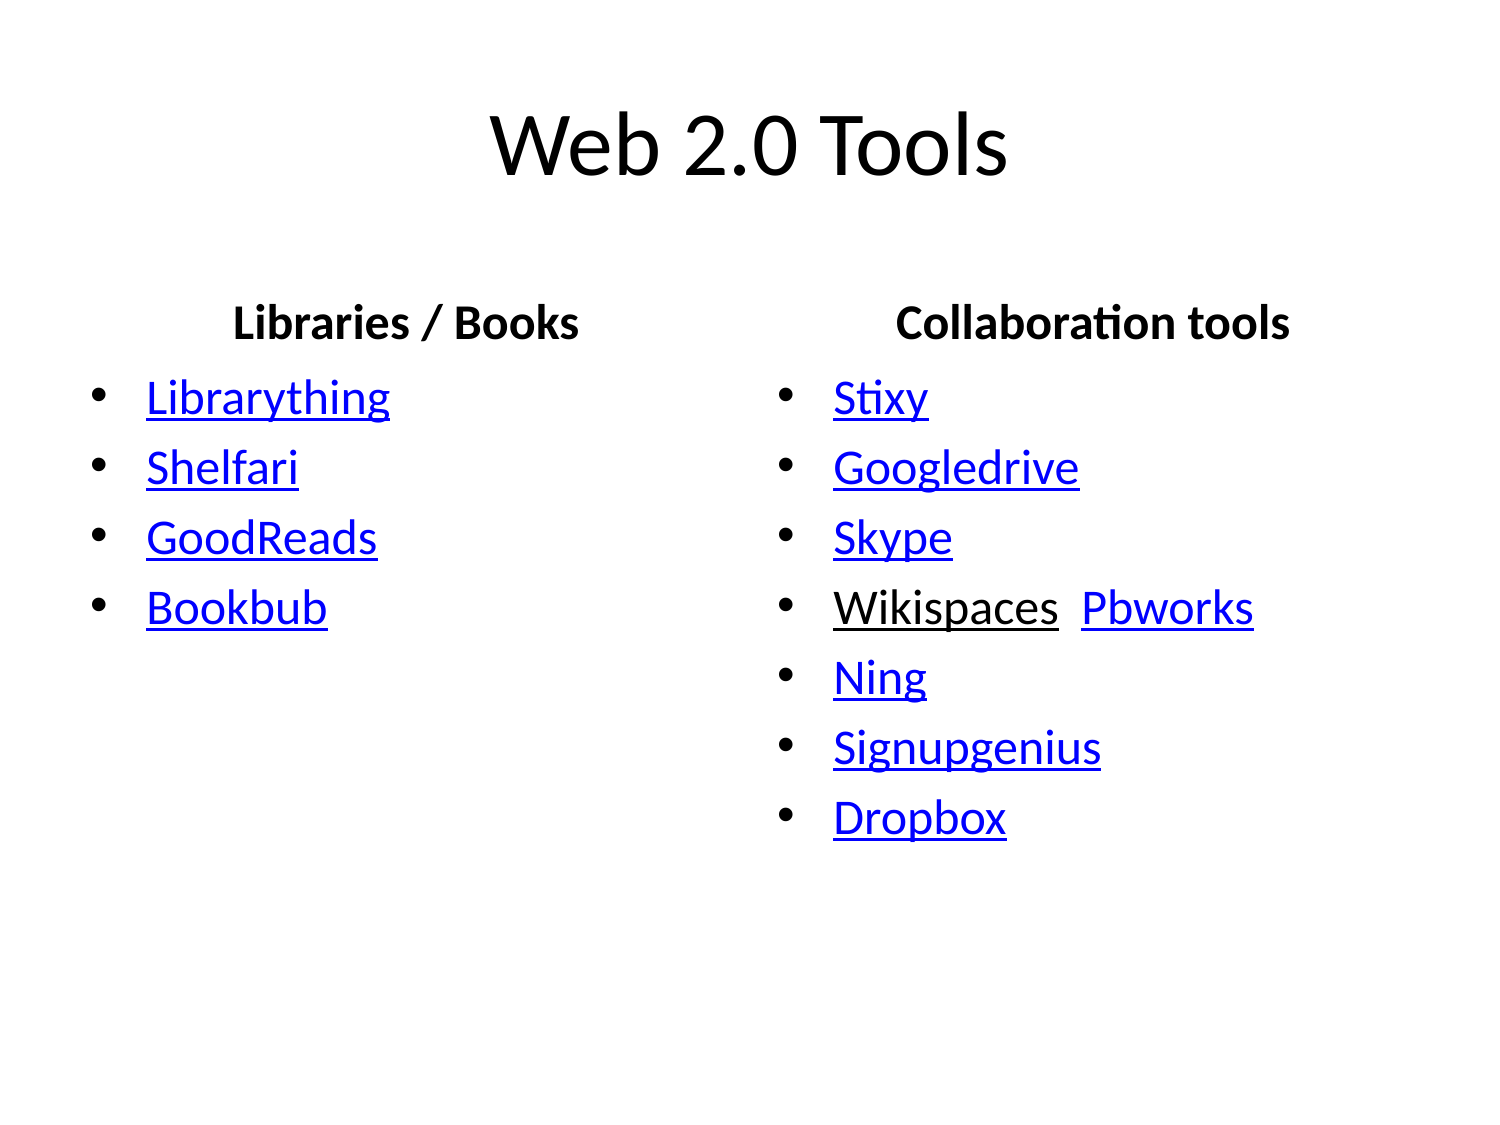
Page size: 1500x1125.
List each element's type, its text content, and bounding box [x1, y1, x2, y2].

list Libraries / Books [75, 251, 738, 356]
title Web 2.0 Tools [75, 45, 1425, 233]
list Librarything Shelfari GoodReads Bookbub [75, 356, 738, 1005]
list Collaboration tools [761, 251, 1425, 356]
list Stixy Googledrive Skype Wikispaces Pbworks Ning Signupgenius Dropbox [761, 356, 1425, 1005]
